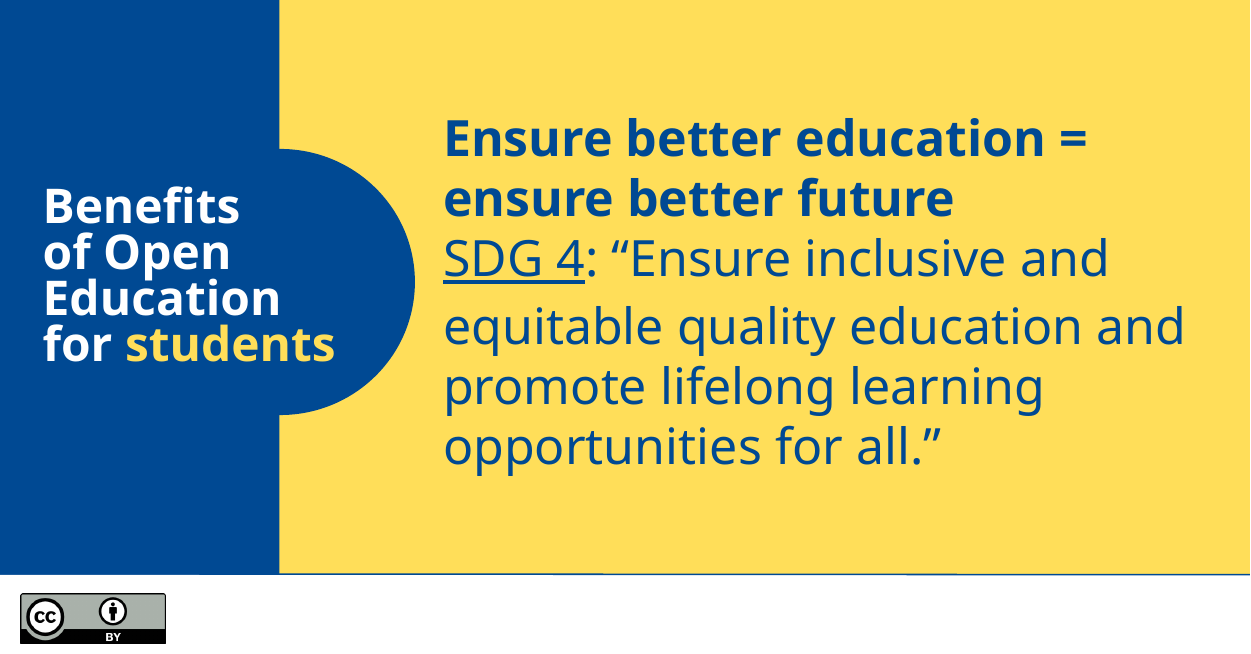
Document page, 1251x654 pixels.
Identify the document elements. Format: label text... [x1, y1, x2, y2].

text_box [196, 386, 365, 416]
text_box Ensure better education = ensure better future SDG 4: “Ensure inclusive and equitable quality education and promote lifelong learning opportunities for all.” [428, 91, 1250, 490]
text_box [0, 0, 280, 573]
text_box [368, 181, 415, 383]
text_box [206, 148, 355, 171]
text_box Benefits of Open Education for students [27, 171, 368, 386]
picture [20, 592, 166, 645]
text_box [0, 582, 1250, 654]
